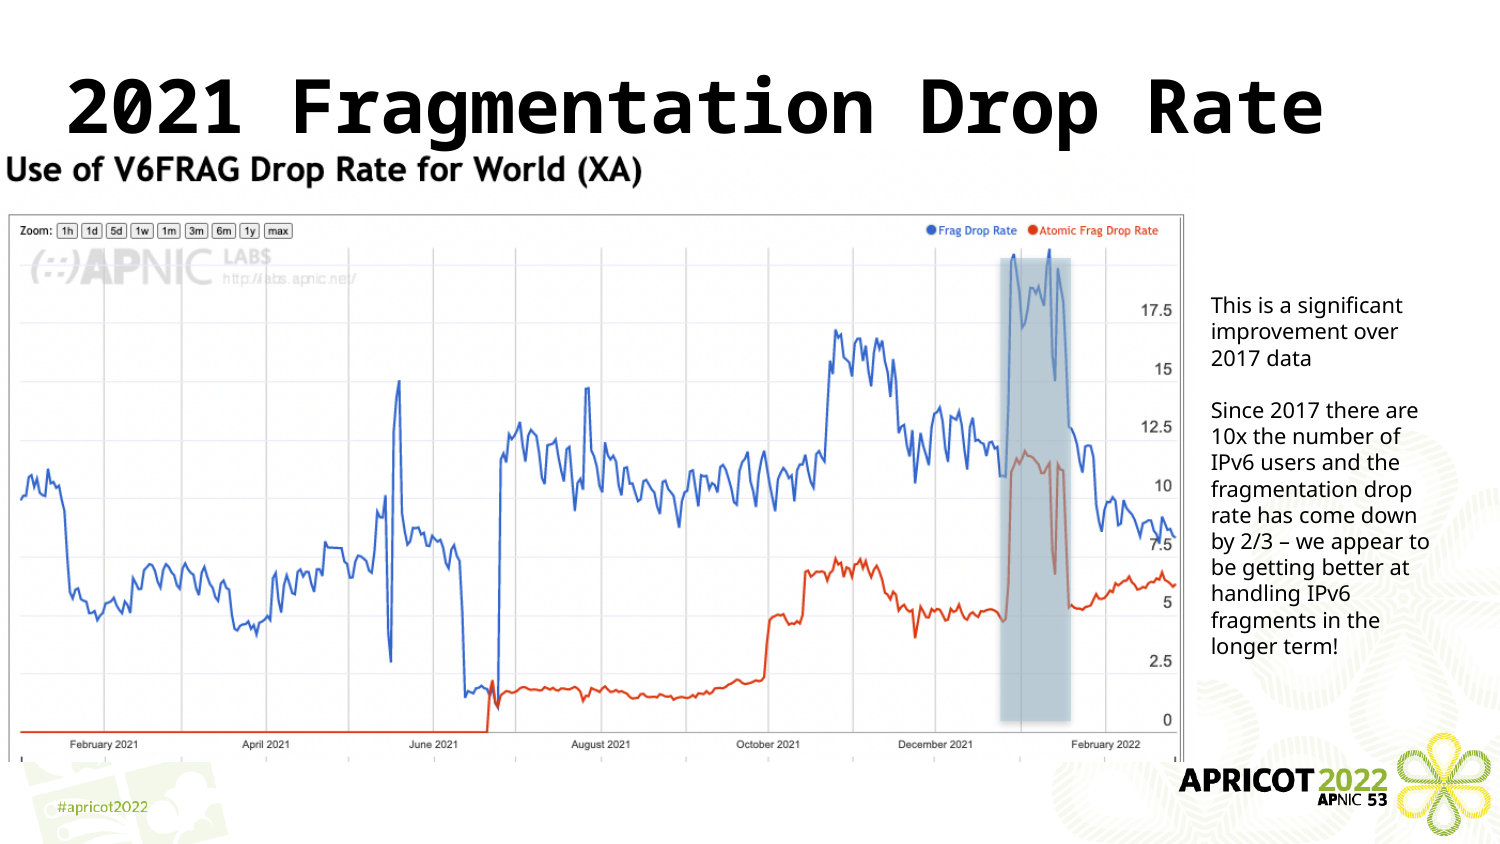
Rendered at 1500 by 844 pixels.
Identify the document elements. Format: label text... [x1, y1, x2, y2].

picture [0, 0, 1500, 844]
title 2021 Fragmentation Drop Rate [64, 33, 1436, 175]
text_box This is a significant improvement over 2017 data Since 2017 there are 10x the number of IPv6 users and the fragmentation drop rate has come down by 2/3 – we appear to be getting better at handling IPv6 fragments in the longer term! [1201, 284, 1463, 719]
